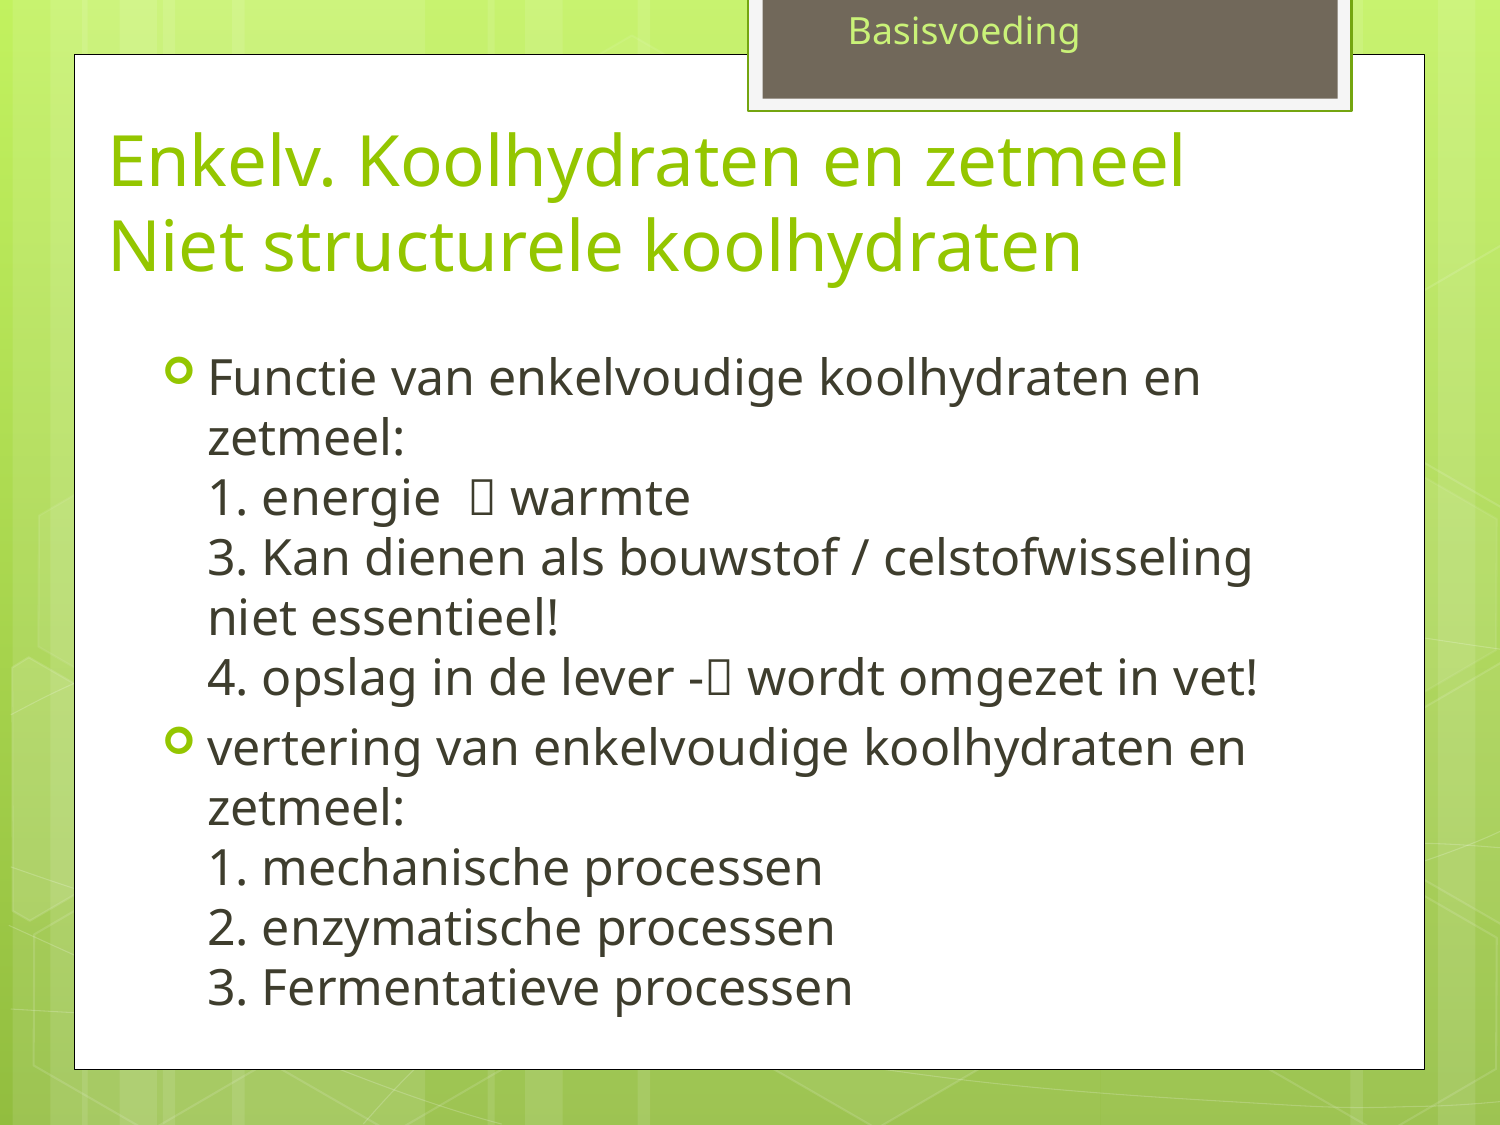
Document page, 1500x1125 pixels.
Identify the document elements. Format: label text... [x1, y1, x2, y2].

list Functie van enkelvoudige koolhydraten en zetmeel: 1. energie  warmte 3. Kan dienen als bouwstof / celstofwisseling niet essentieel! 4. opslag in de lever - wordt omgezet in vet! vertering van enkelvoudige koolhydraten en zetmeel: 1. mechanische processen 2. enzymatische processen 3. Fermentatieve processen [135, 338, 1317, 1047]
text_box Basisvoeding [832, 0, 1258, 60]
title Enkelv. Koolhydraten en zetmeel Niet structurele koolhydraten [92, 105, 1321, 294]
